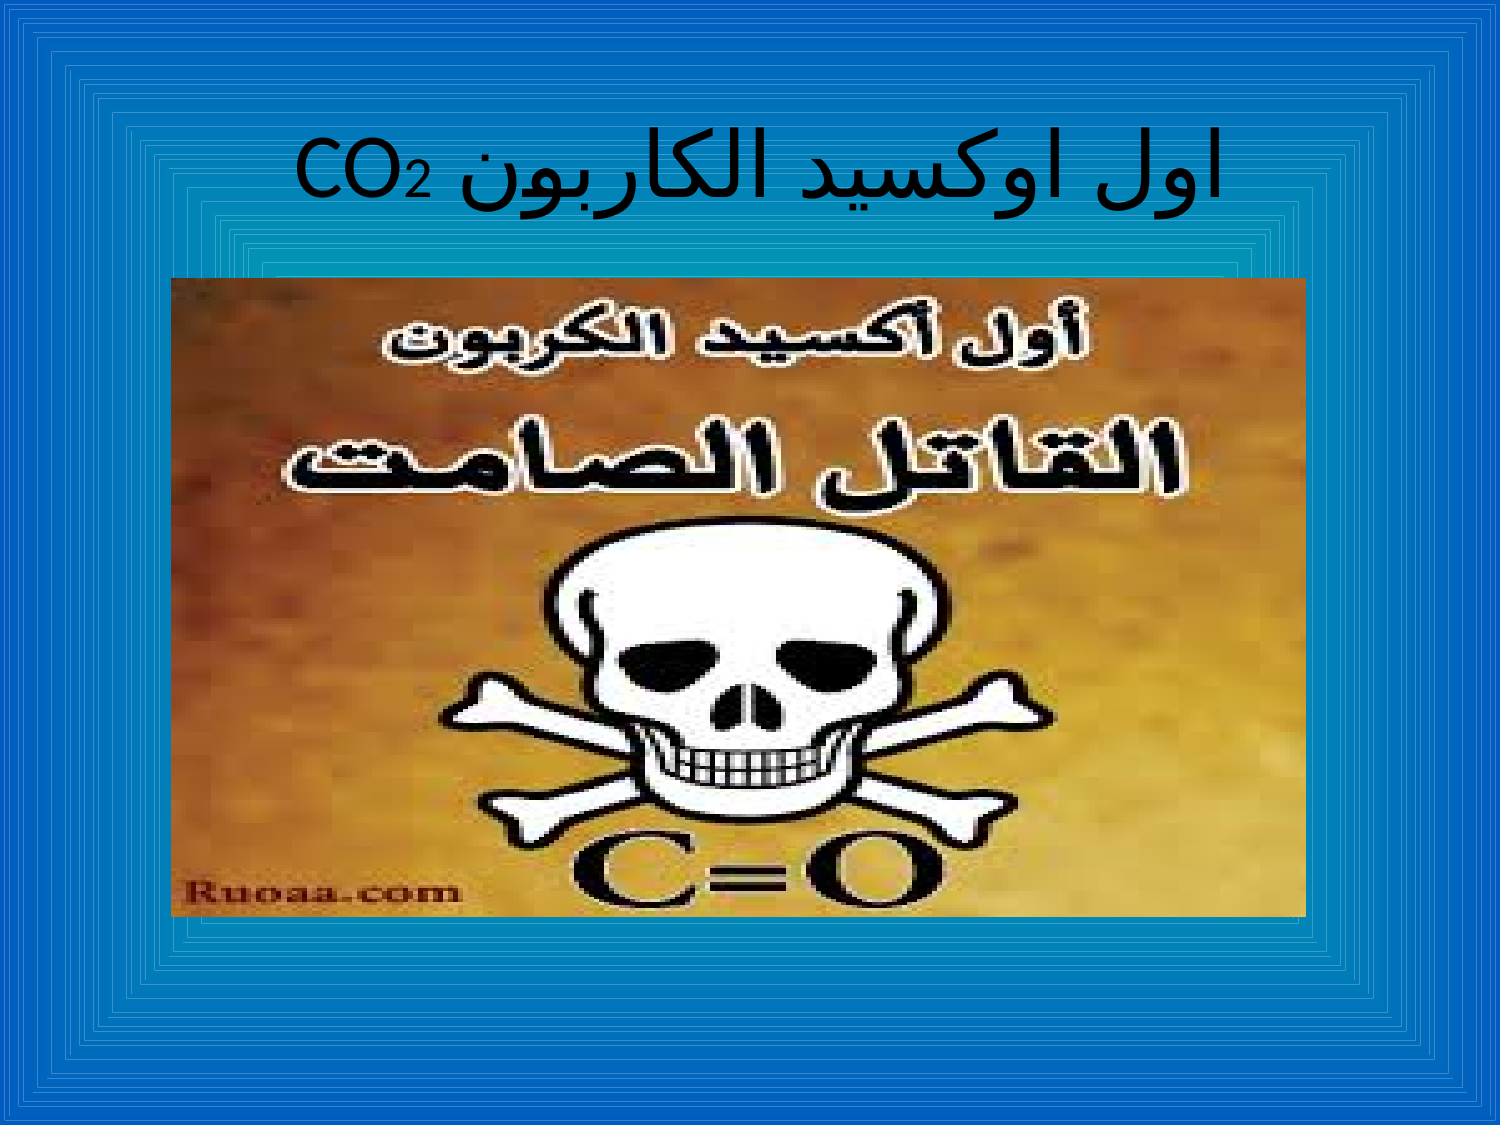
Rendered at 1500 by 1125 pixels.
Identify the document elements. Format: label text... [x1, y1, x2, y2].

title اول اوكسيد الكاربون CO2 [112, 54, 1388, 268]
picture [172, 278, 1305, 916]
